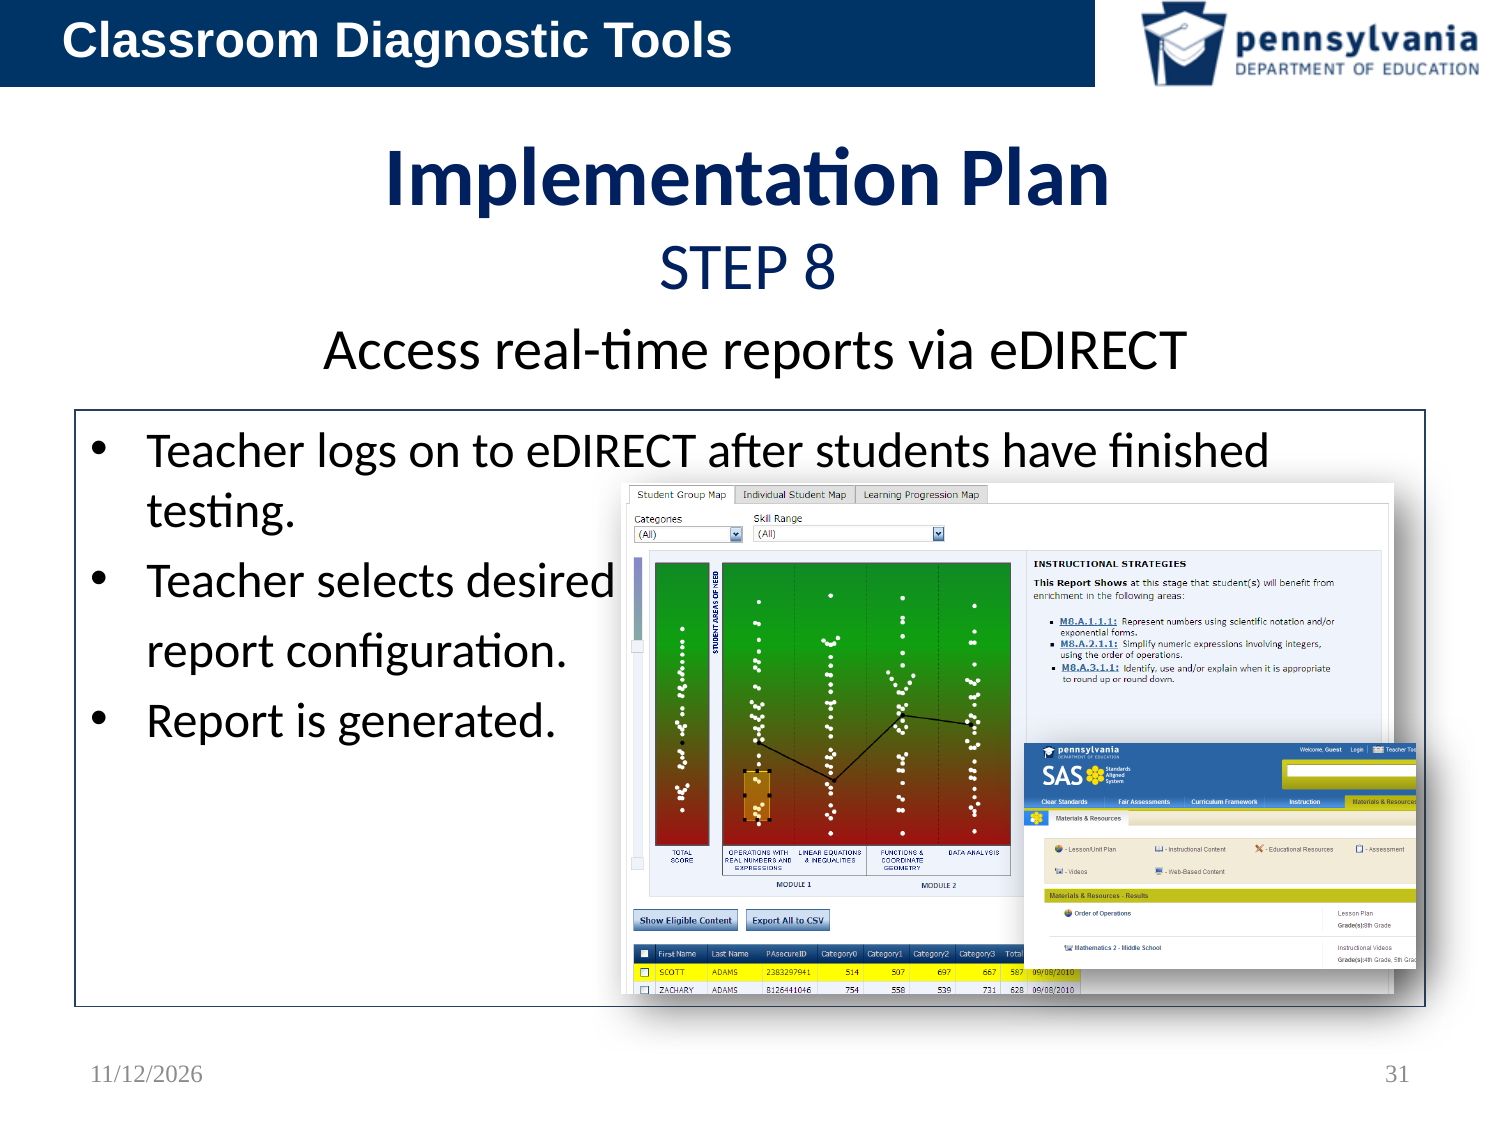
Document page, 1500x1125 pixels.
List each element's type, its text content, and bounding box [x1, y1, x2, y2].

picture [621, 483, 1416, 995]
title Implementation Plan STEP 8 Access real-time reports via eDIRECT [73, 146, 1424, 359]
picture [1134, 0, 1485, 90]
list Teacher logs on to eDIRECT after students have finished testing. Teacher selects desired report configuration. Report is generated. [74, 409, 1426, 1007]
slide_number 31 [1074, 1042, 1425, 1103]
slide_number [75, 1042, 425, 1103]
